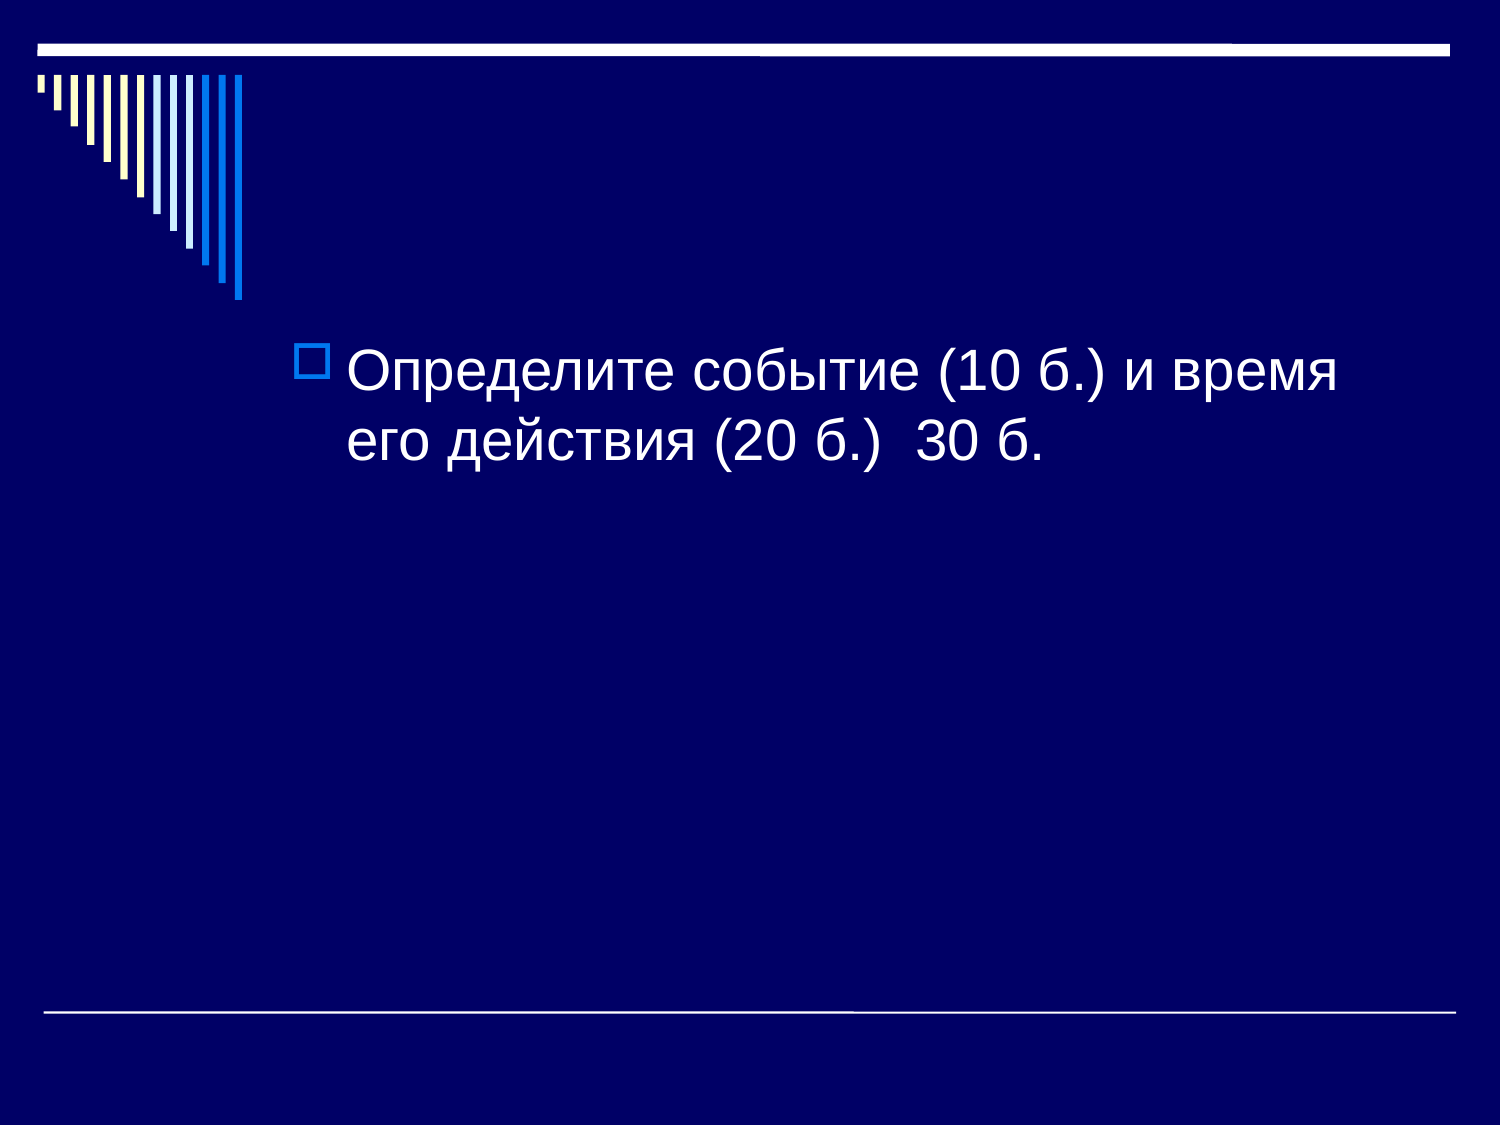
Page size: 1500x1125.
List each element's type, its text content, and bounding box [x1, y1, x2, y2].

list Определите событие (10 б.) и время его действия (20 б.) 30 б. [274, 324, 1426, 1001]
